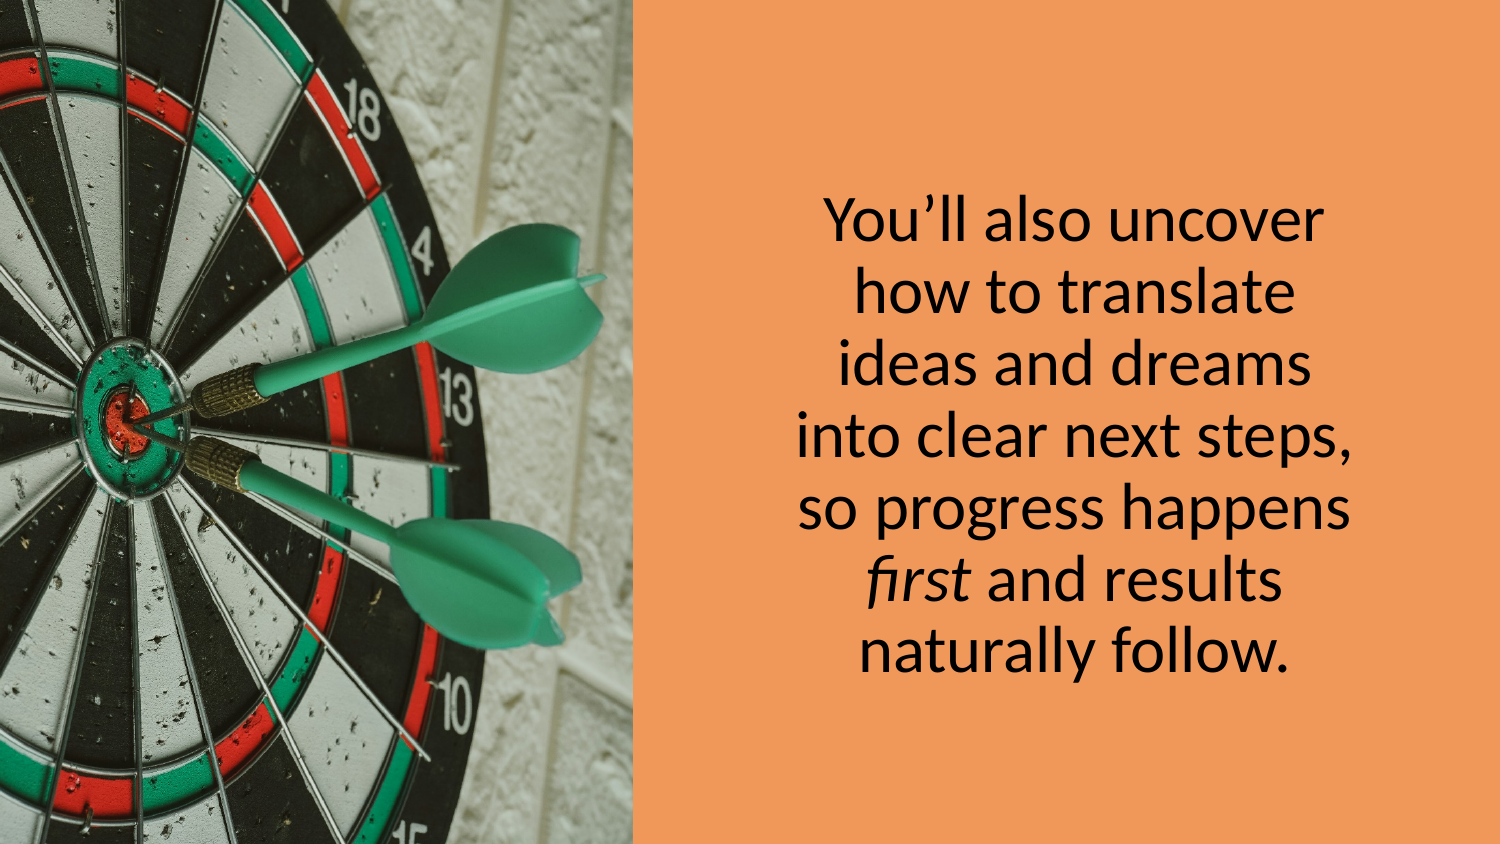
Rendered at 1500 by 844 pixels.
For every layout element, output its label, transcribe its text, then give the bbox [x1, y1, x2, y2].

picture [0, 0, 633, 844]
list You’ll also uncover how to translate ideas and dreams into clear next steps, so progress happens first and results naturally follow. [771, 176, 1379, 318]
